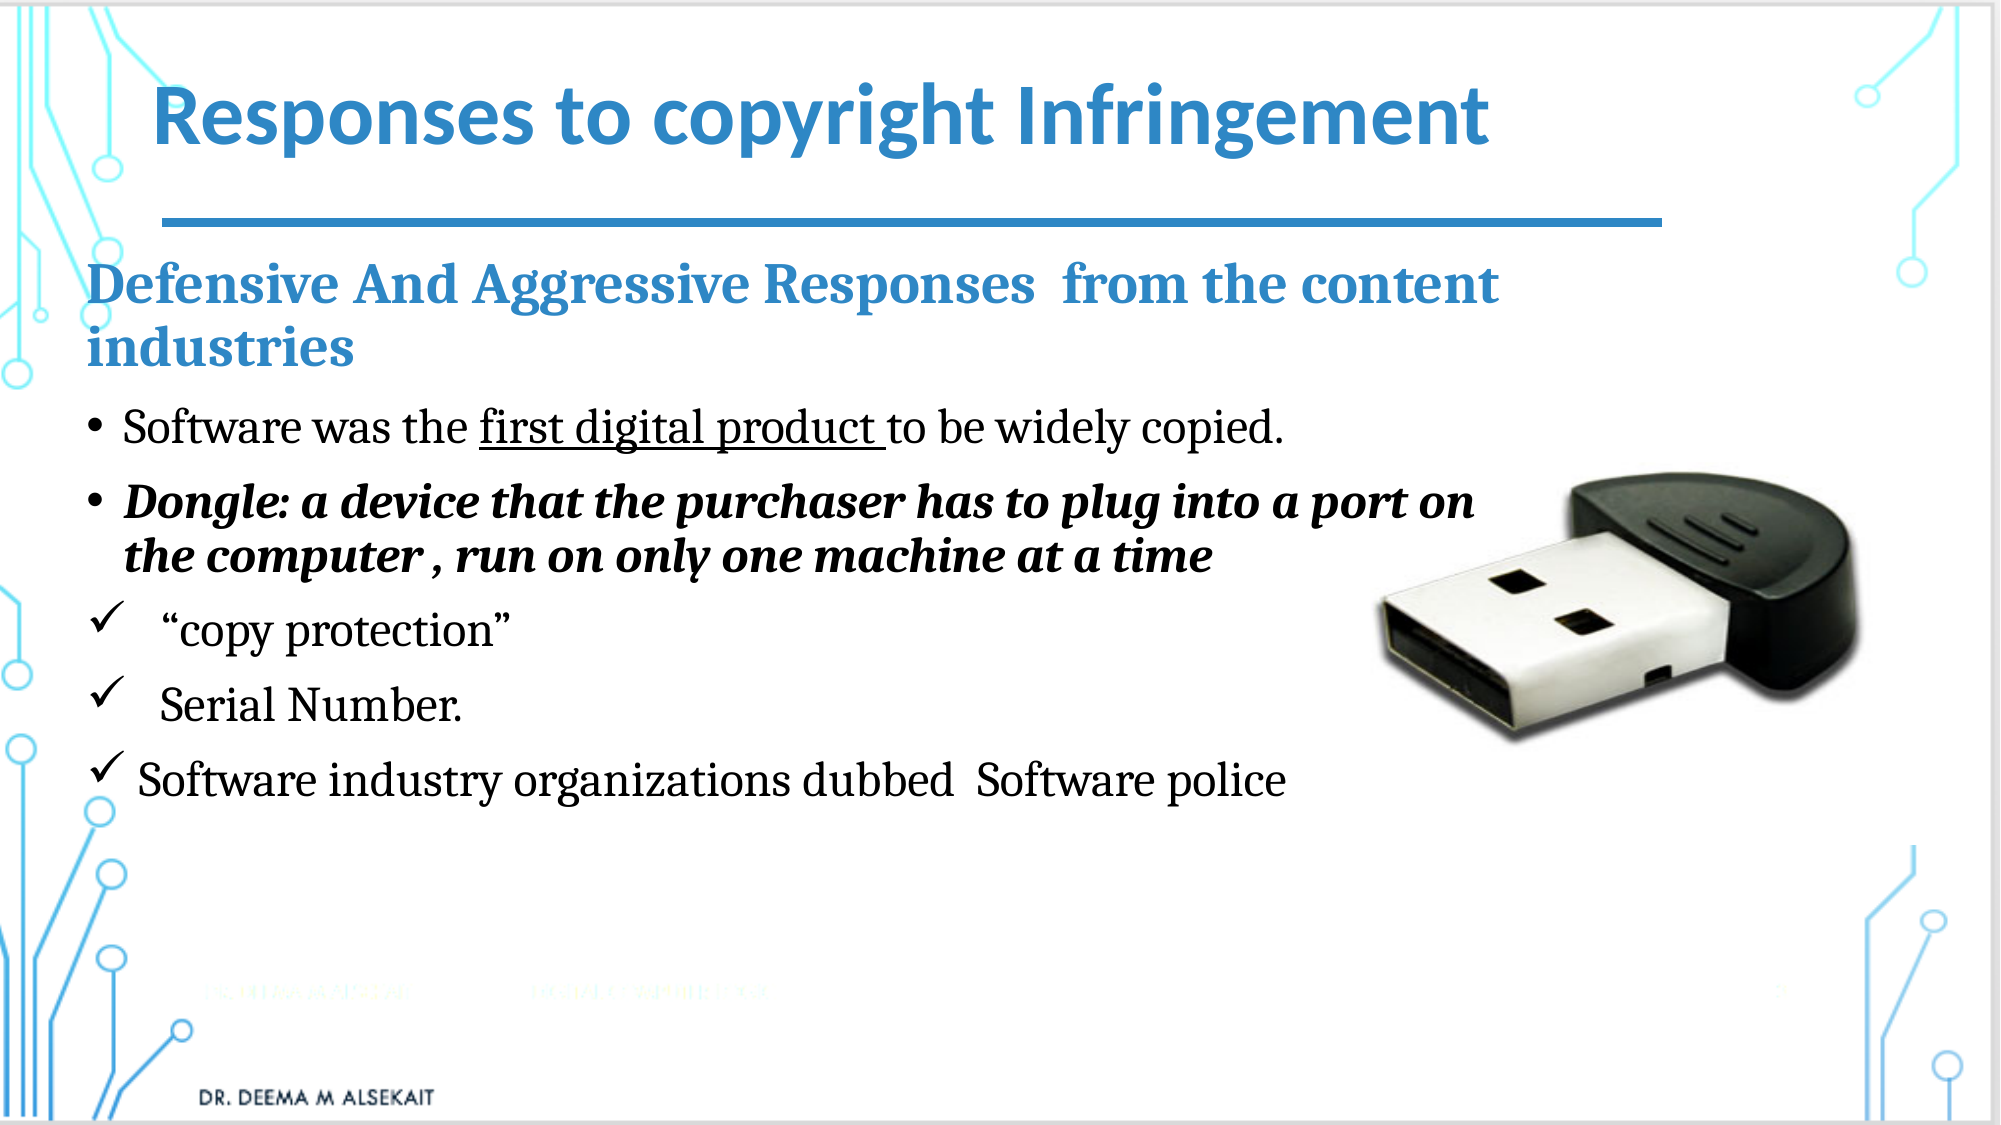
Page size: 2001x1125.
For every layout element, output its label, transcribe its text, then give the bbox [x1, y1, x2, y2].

picture [0, 0, 2001, 1125]
list Defensive And Aggressive Responses from the content industries Software was the first digital product to be widely copied. Dongle: a device that the purchaser has to plug into a port on the computer , run on only one machine at a time “copy protection” Serial Number. Software industry organizations dubbed Software police [71, 245, 1570, 989]
title Responses to copyright Infringement [137, 59, 1863, 278]
